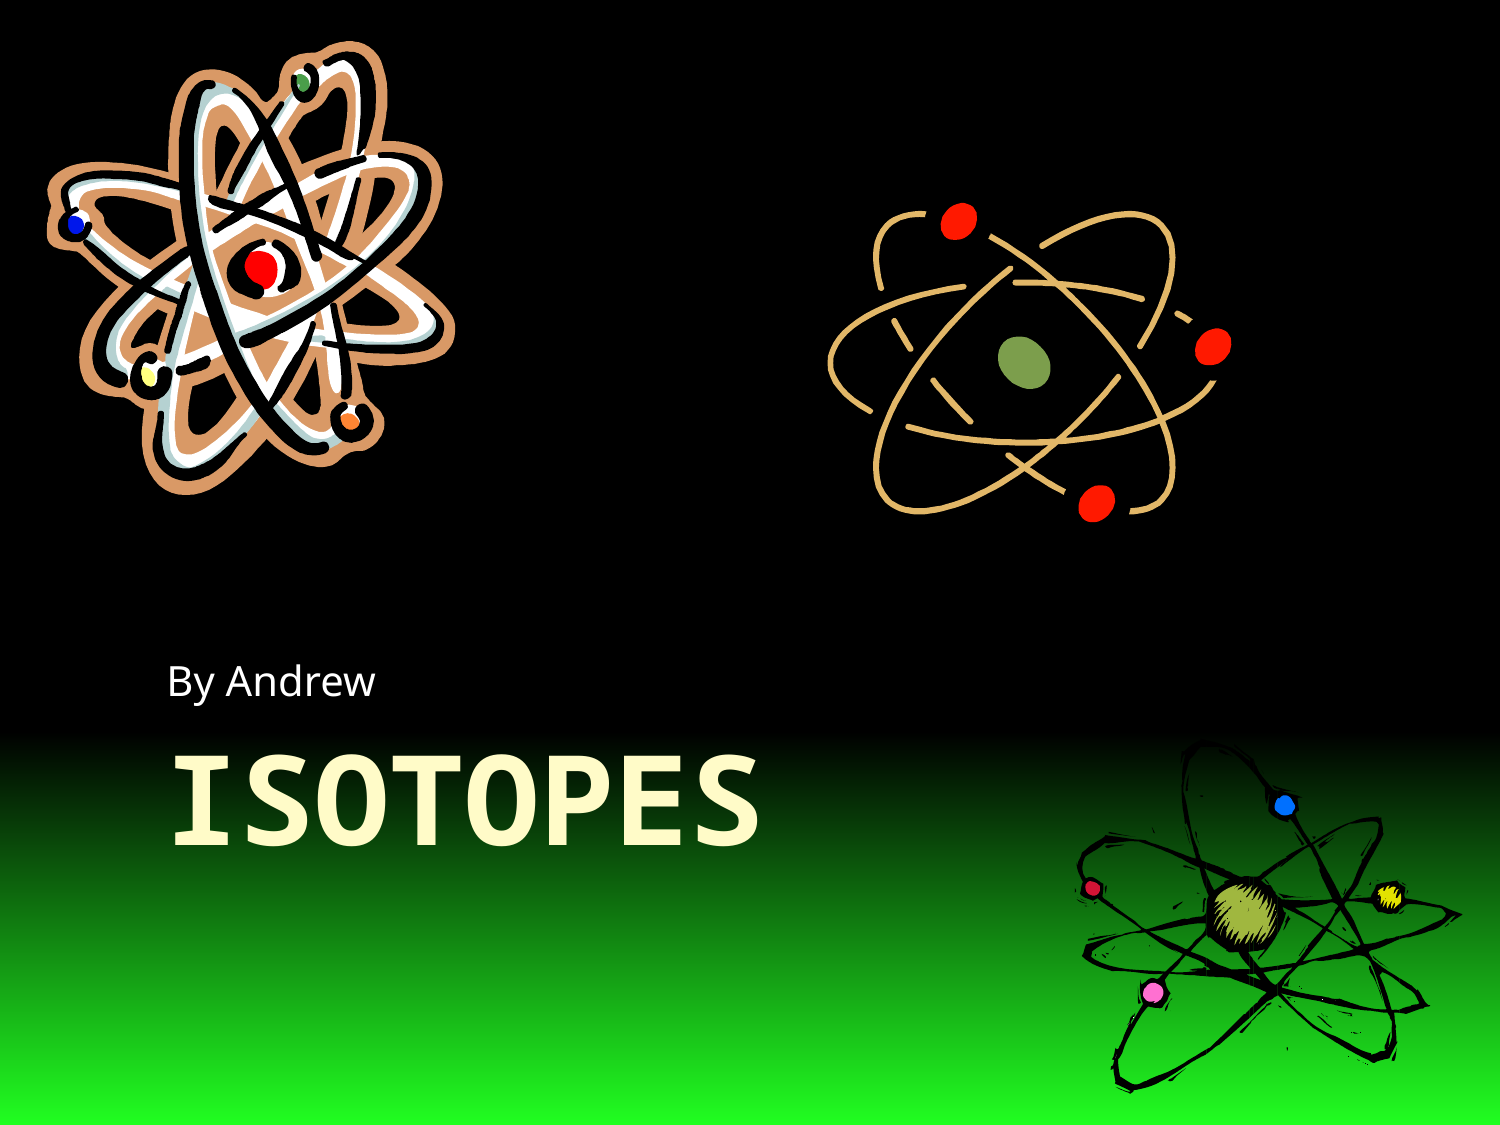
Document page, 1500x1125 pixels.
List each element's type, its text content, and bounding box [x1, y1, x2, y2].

picture [1074, 738, 1463, 1095]
subtitle By Andrew [150, 464, 1425, 713]
picture [812, 187, 1248, 538]
picture [39, 33, 463, 503]
title Isotopes [150, 713, 1425, 1037]
